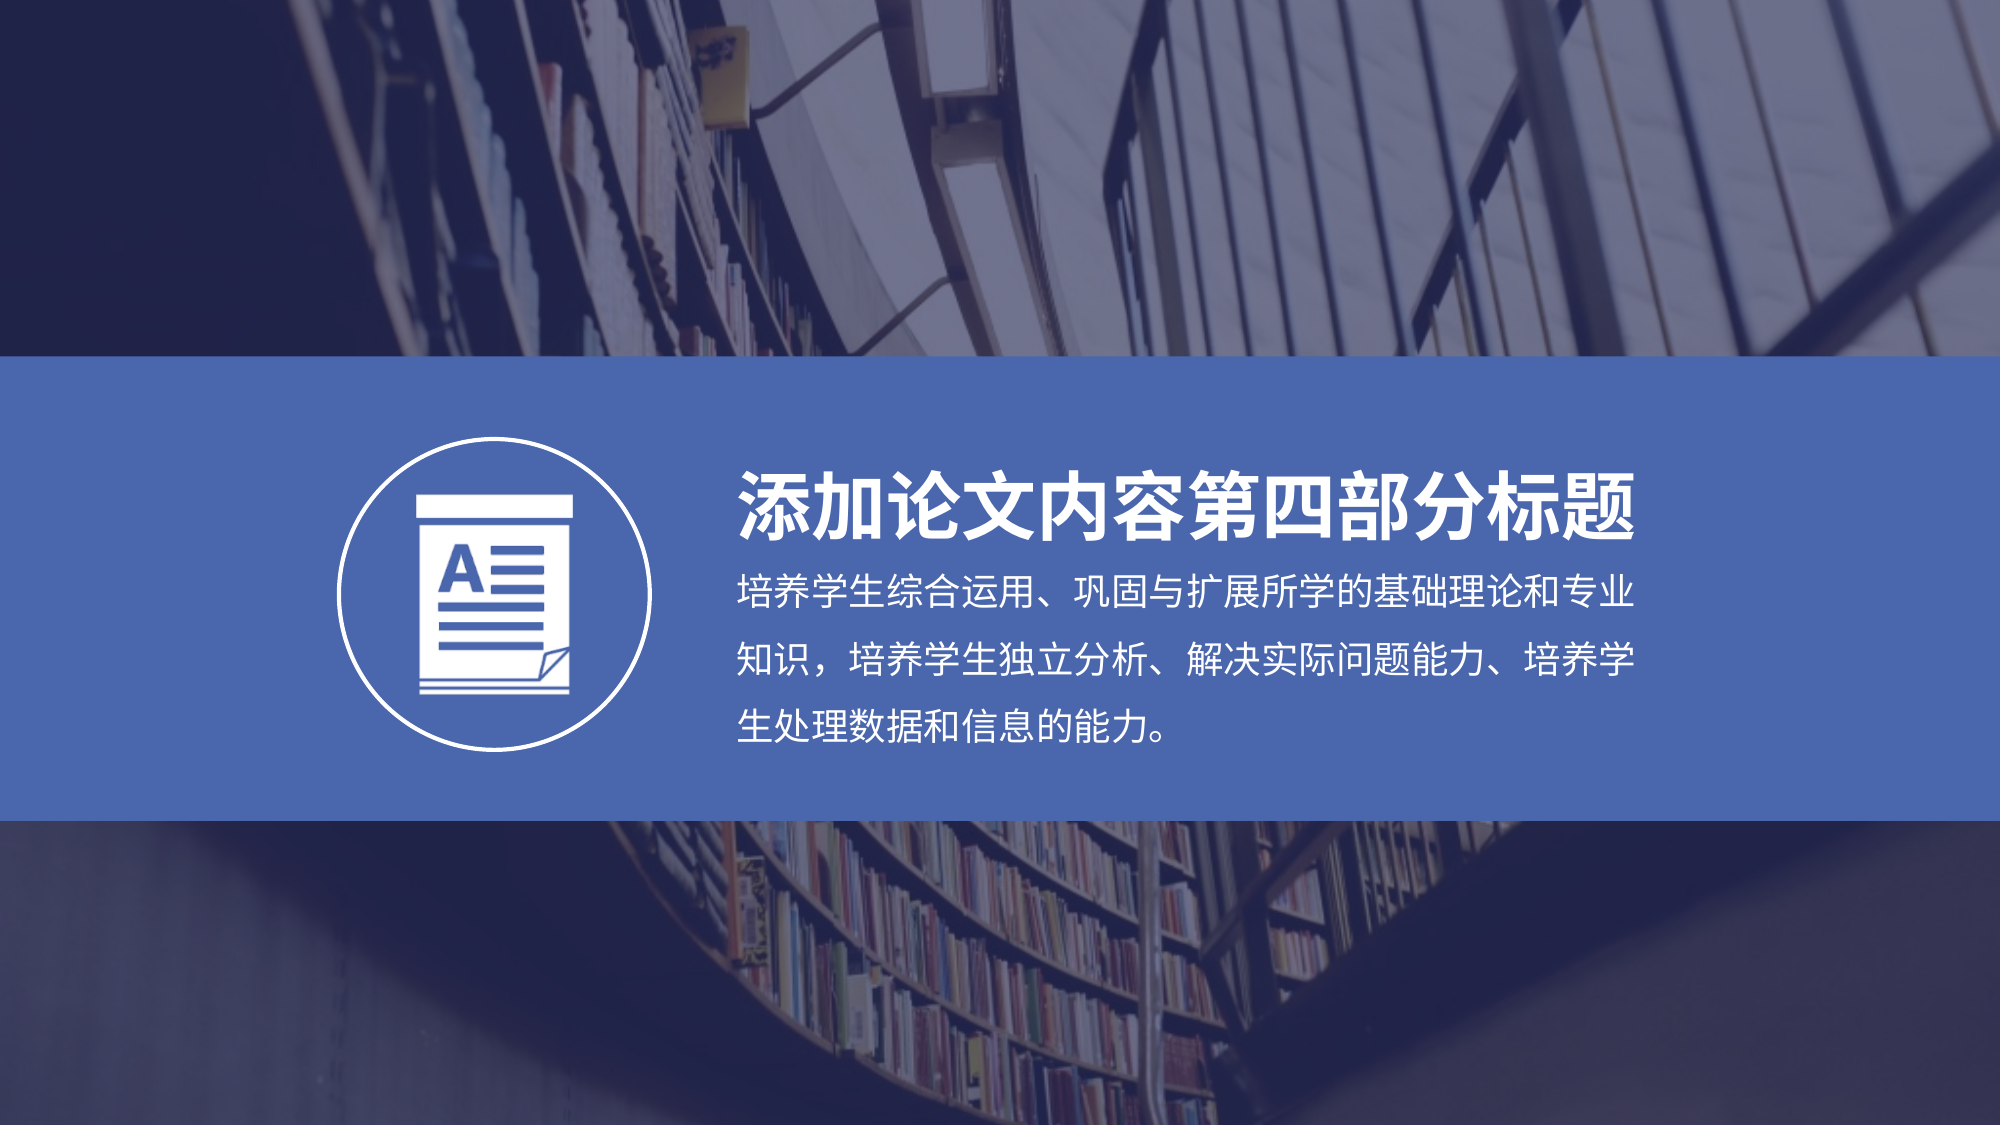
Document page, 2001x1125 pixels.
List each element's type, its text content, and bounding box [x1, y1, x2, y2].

text_box 培养学生综合运用、巩固与扩展所学的基础理论和专业知识，培养学生独立分析、解决实际问题能力、培养学生处理数据和信息的能力。 [721, 538, 1658, 756]
text_box 添加论文内容第四部分标题 [721, 407, 1658, 538]
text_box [338, 438, 650, 750]
text_box [0, 355, 2000, 822]
